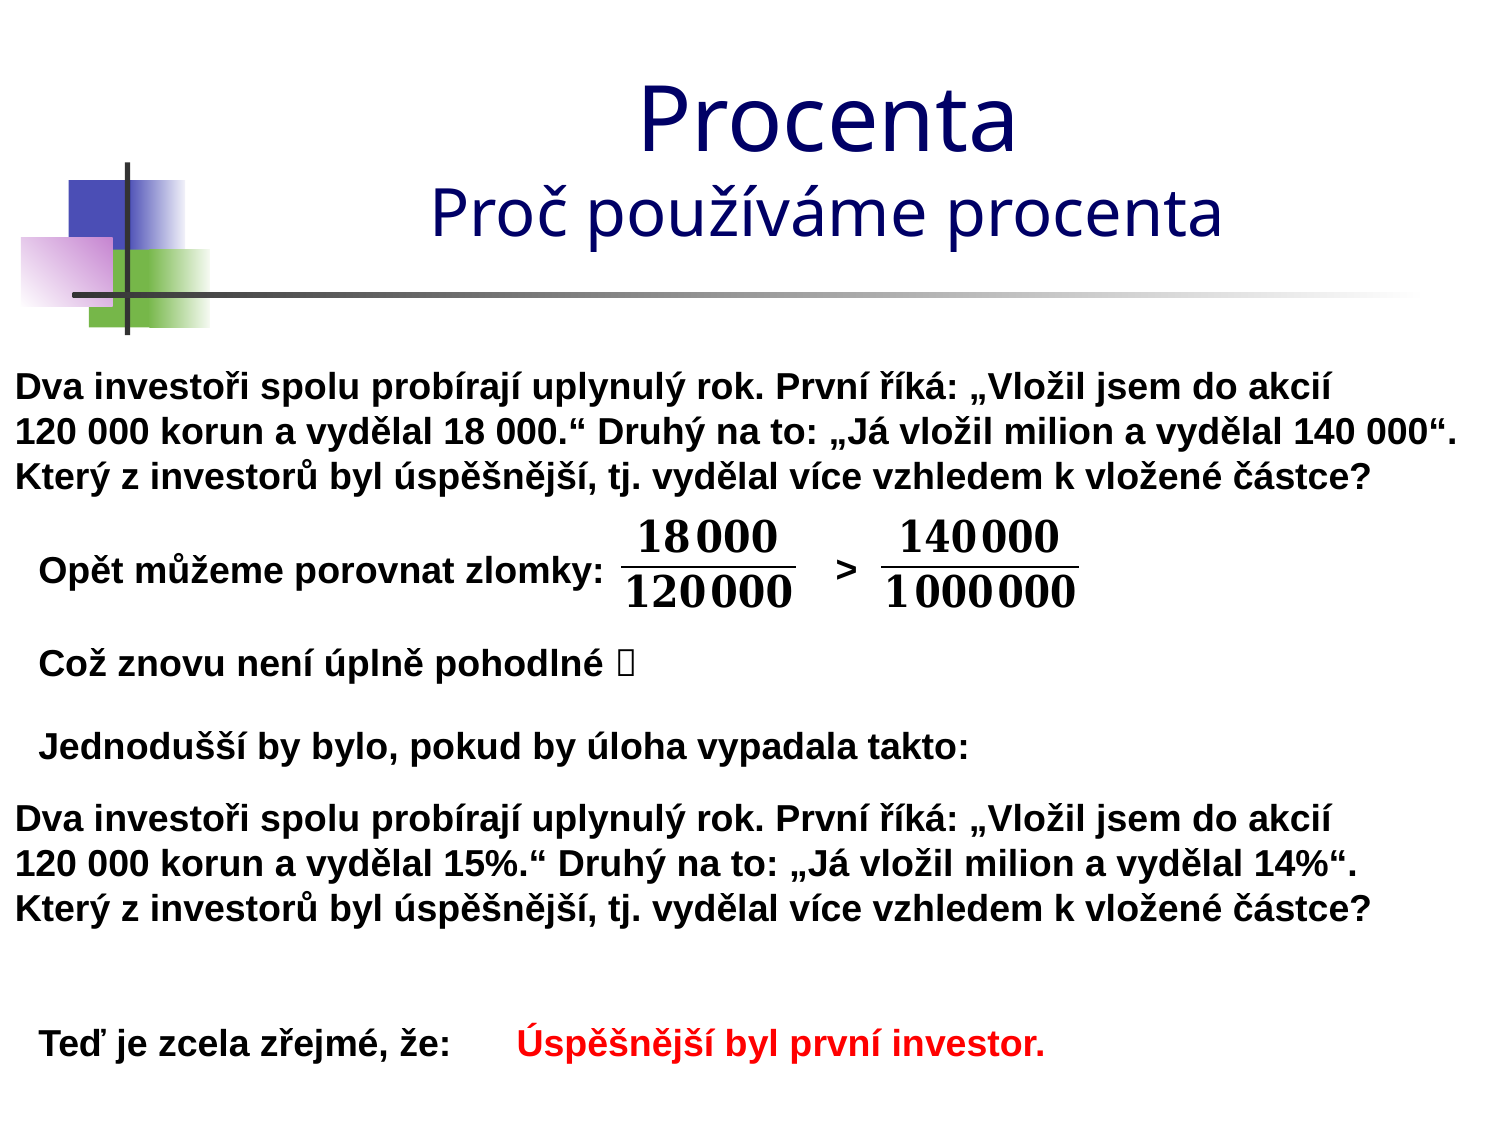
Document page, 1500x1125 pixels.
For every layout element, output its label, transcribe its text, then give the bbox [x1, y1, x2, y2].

text_box Jednodušší by bylo, pokud by úloha vypadala takto: [23, 714, 1022, 775]
text_box Opět můžeme porovnat zlomky: [23, 538, 725, 599]
text_box Dva investoři spolu probírají uplynulý rok. První říká: „Vložil jsem do akcií 120 000 korun a vydělal 18 000.“ Druhý na to: „Já vložil milion a vydělal 140 000“. Který z investorů byl úspěšnější, tj. vydělal více vzhledem k vložené částce? [0, 354, 1500, 504]
text_box Teď je zcela zřejmé, že: [23, 1011, 477, 1072]
text_box Což znovu není úplně pohodlné  [23, 632, 733, 692]
title Procenta Proč používáme procenta [188, 34, 1468, 276]
text_box > [820, 537, 898, 597]
text_box Úspěšnější byl první investor. [501, 1011, 1199, 1072]
text_box Dva investoři spolu probírají uplynulý rok. První říká: „Vložil jsem do akcií 120 000 korun a vydělal 15%.“ Druhý na to: „Já vložil milion a vydělal 14%“. Který z investorů byl úspěšnější, tj. vydělal více vzhledem k vložené částce? [0, 786, 1500, 937]
